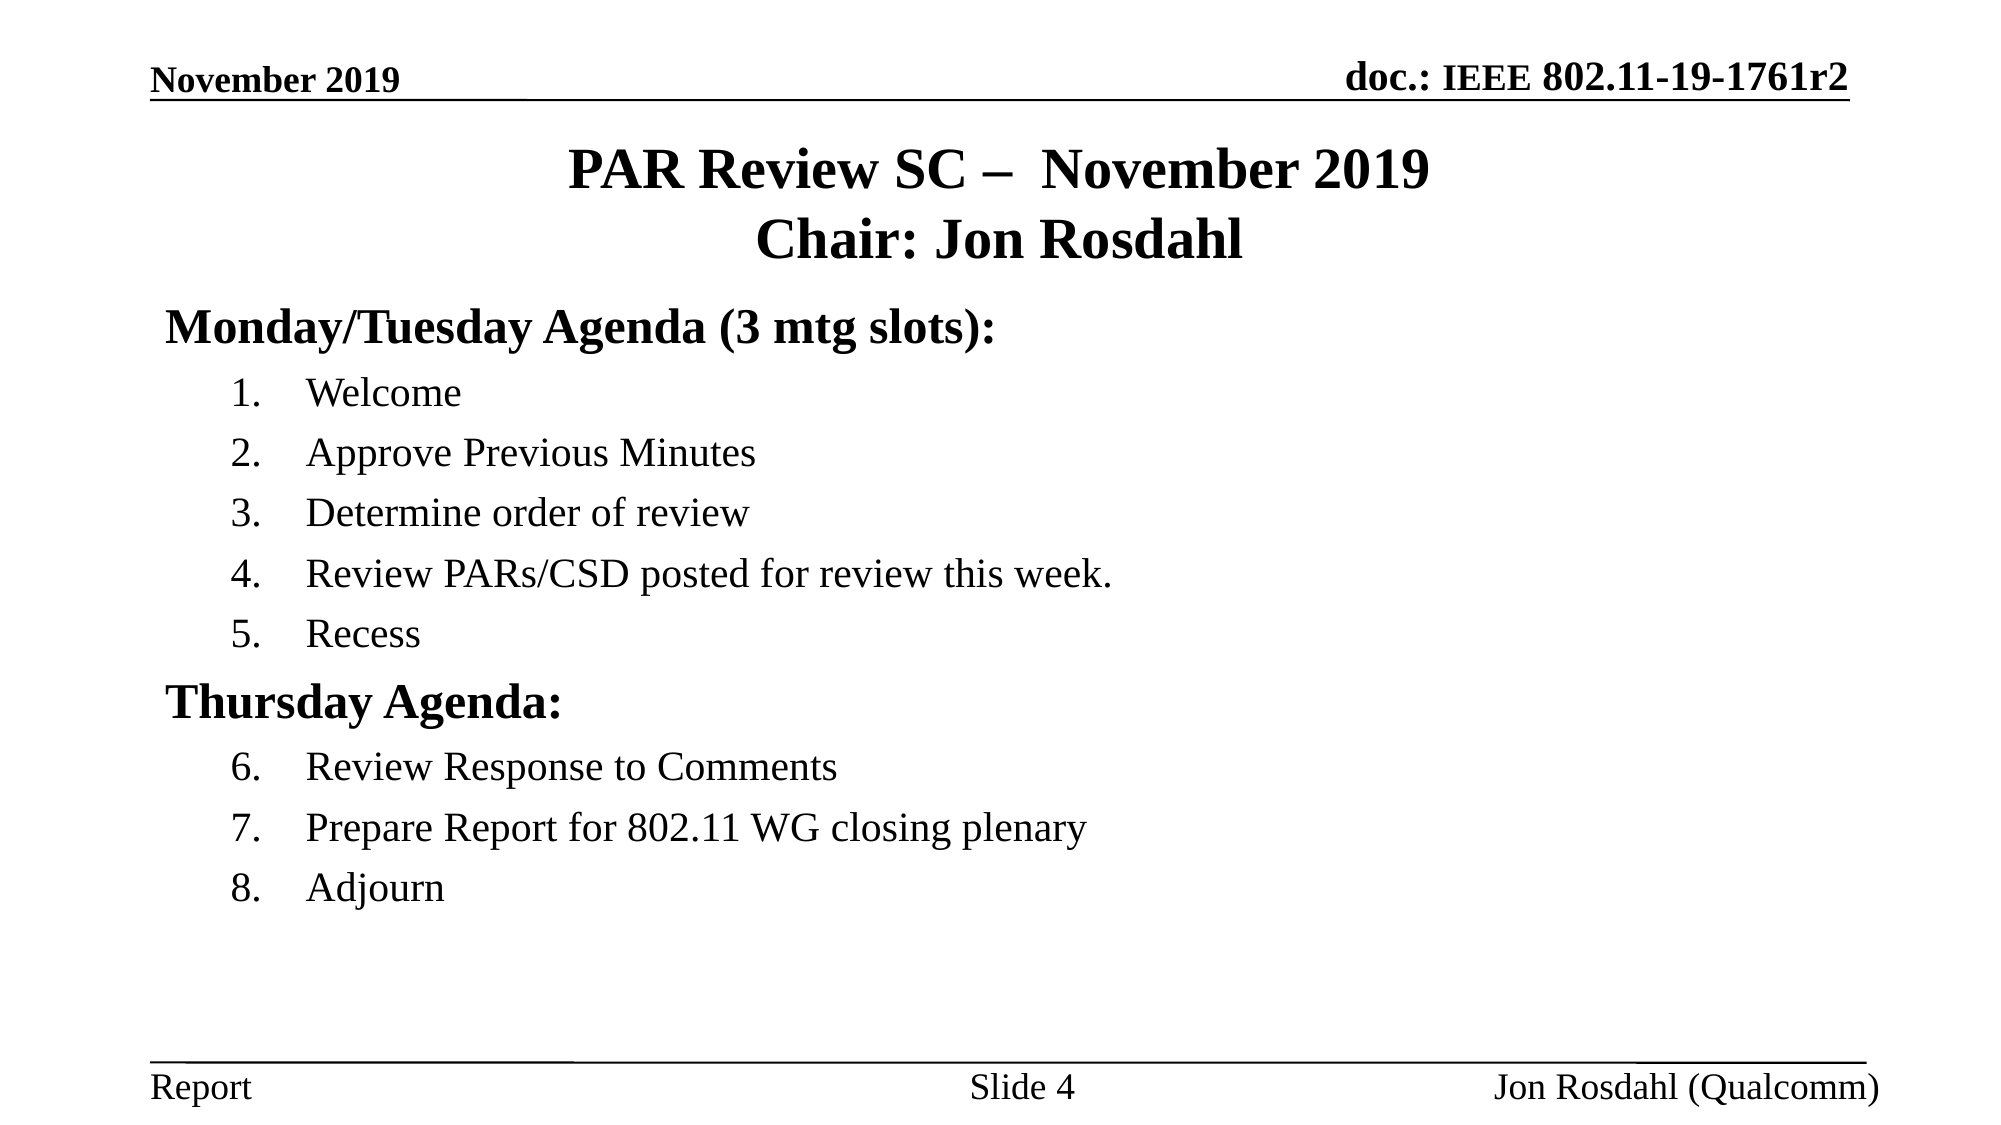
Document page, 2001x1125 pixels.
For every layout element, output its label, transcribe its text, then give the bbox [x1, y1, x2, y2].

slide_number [149, 49, 431, 100]
slide_number Slide 4 [950, 1061, 1095, 1125]
title PAR Review SC – November 2019 Chair: Jon Rosdahl [149, 112, 1850, 285]
text_box Draft Agenda: [373, 210, 835, 286]
list Monday/Tuesday Agenda (3 mtg slots): Welcome Approve Previous Minutes Determine order of review Review PARs/CSD posted for review this week. Recess Thursday Agenda: Review Response to Comments Prepare Report for 802.11 WG closing plenary Adjourn [149, 285, 1850, 1024]
footer Jon Rosdahl (Qualcomm) [1436, 1061, 1881, 1108]
